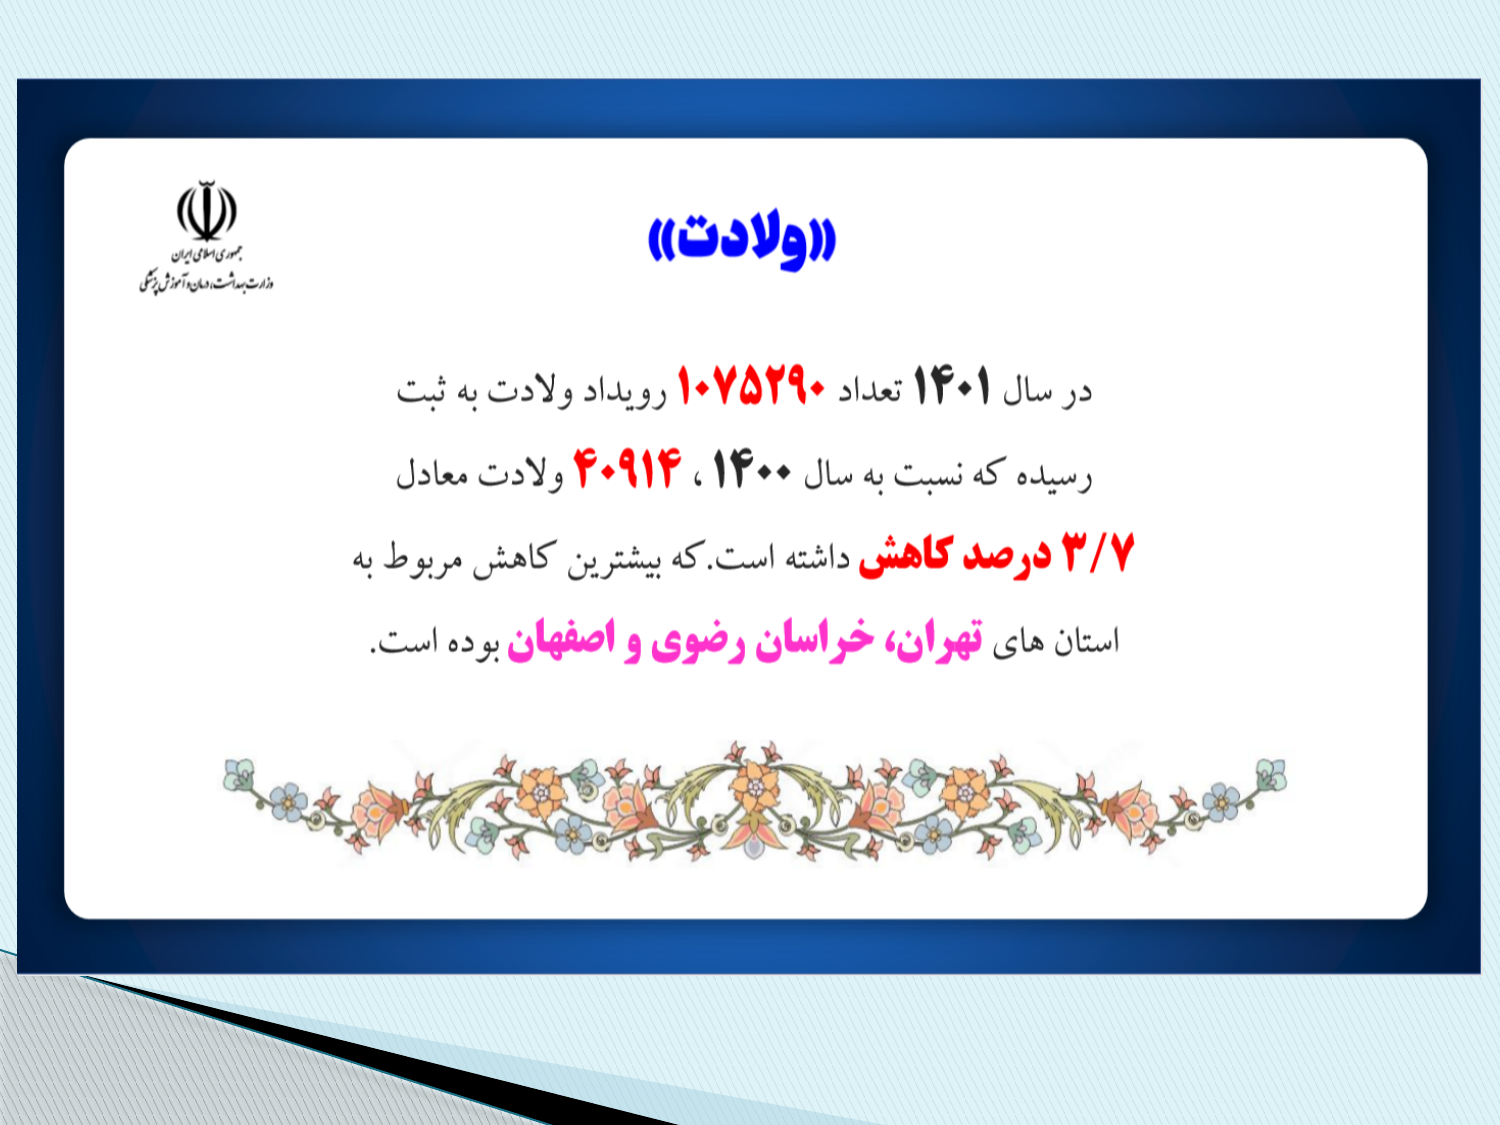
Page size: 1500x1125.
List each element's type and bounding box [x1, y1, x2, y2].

list [17, 77, 1483, 977]
